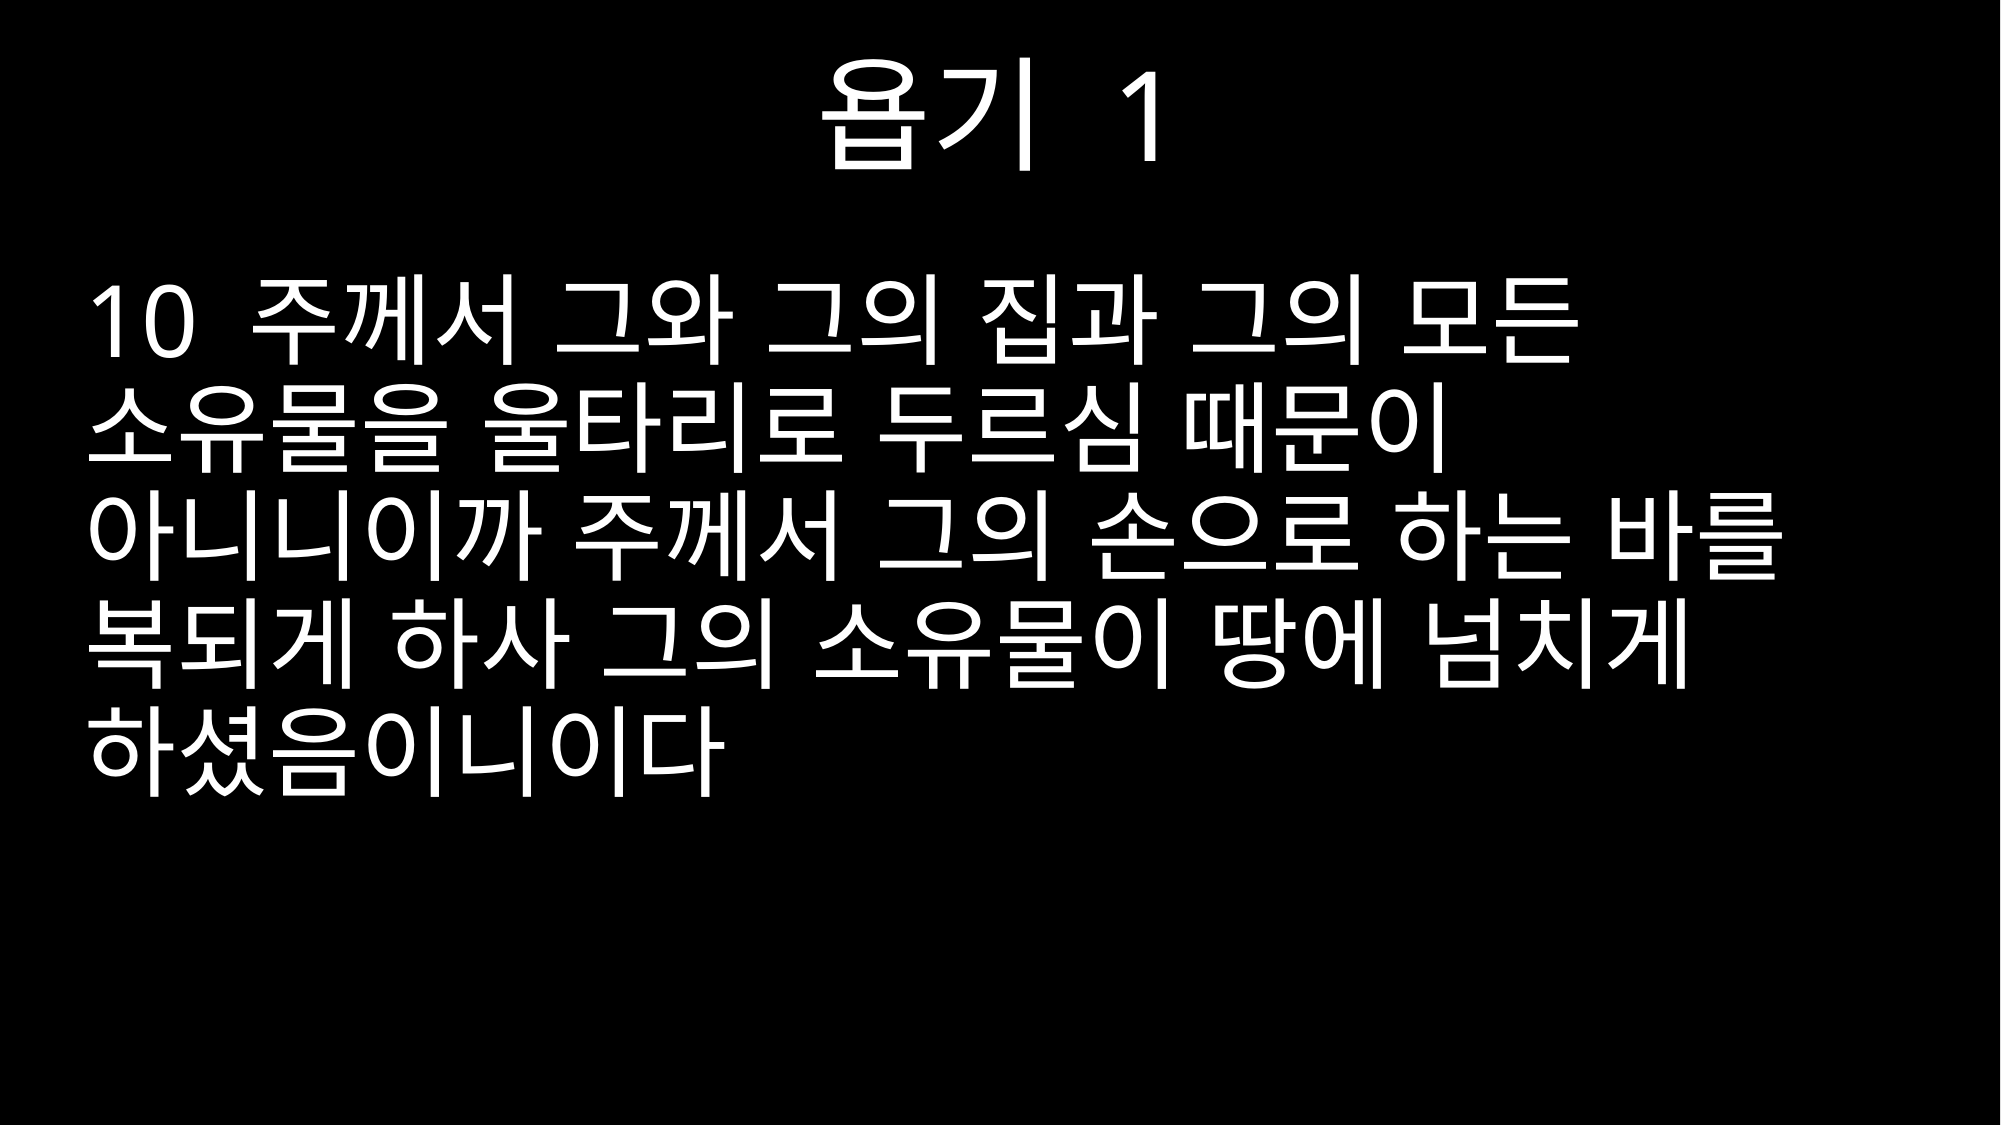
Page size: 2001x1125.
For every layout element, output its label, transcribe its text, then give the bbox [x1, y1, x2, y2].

list 10 주께서 그와 그의 집과 그의 모든 소유물을 울타리로 두르심 때문이 아니니이까 주께서 그의 손으로 하는 바를 복되게 하사 그의 소유물이 땅에 넘치게 하셨음이니이다 [69, 263, 1953, 423]
picture [0, 0, 2001, 1125]
footer 욥기 1 [0, 32, 2000, 192]
